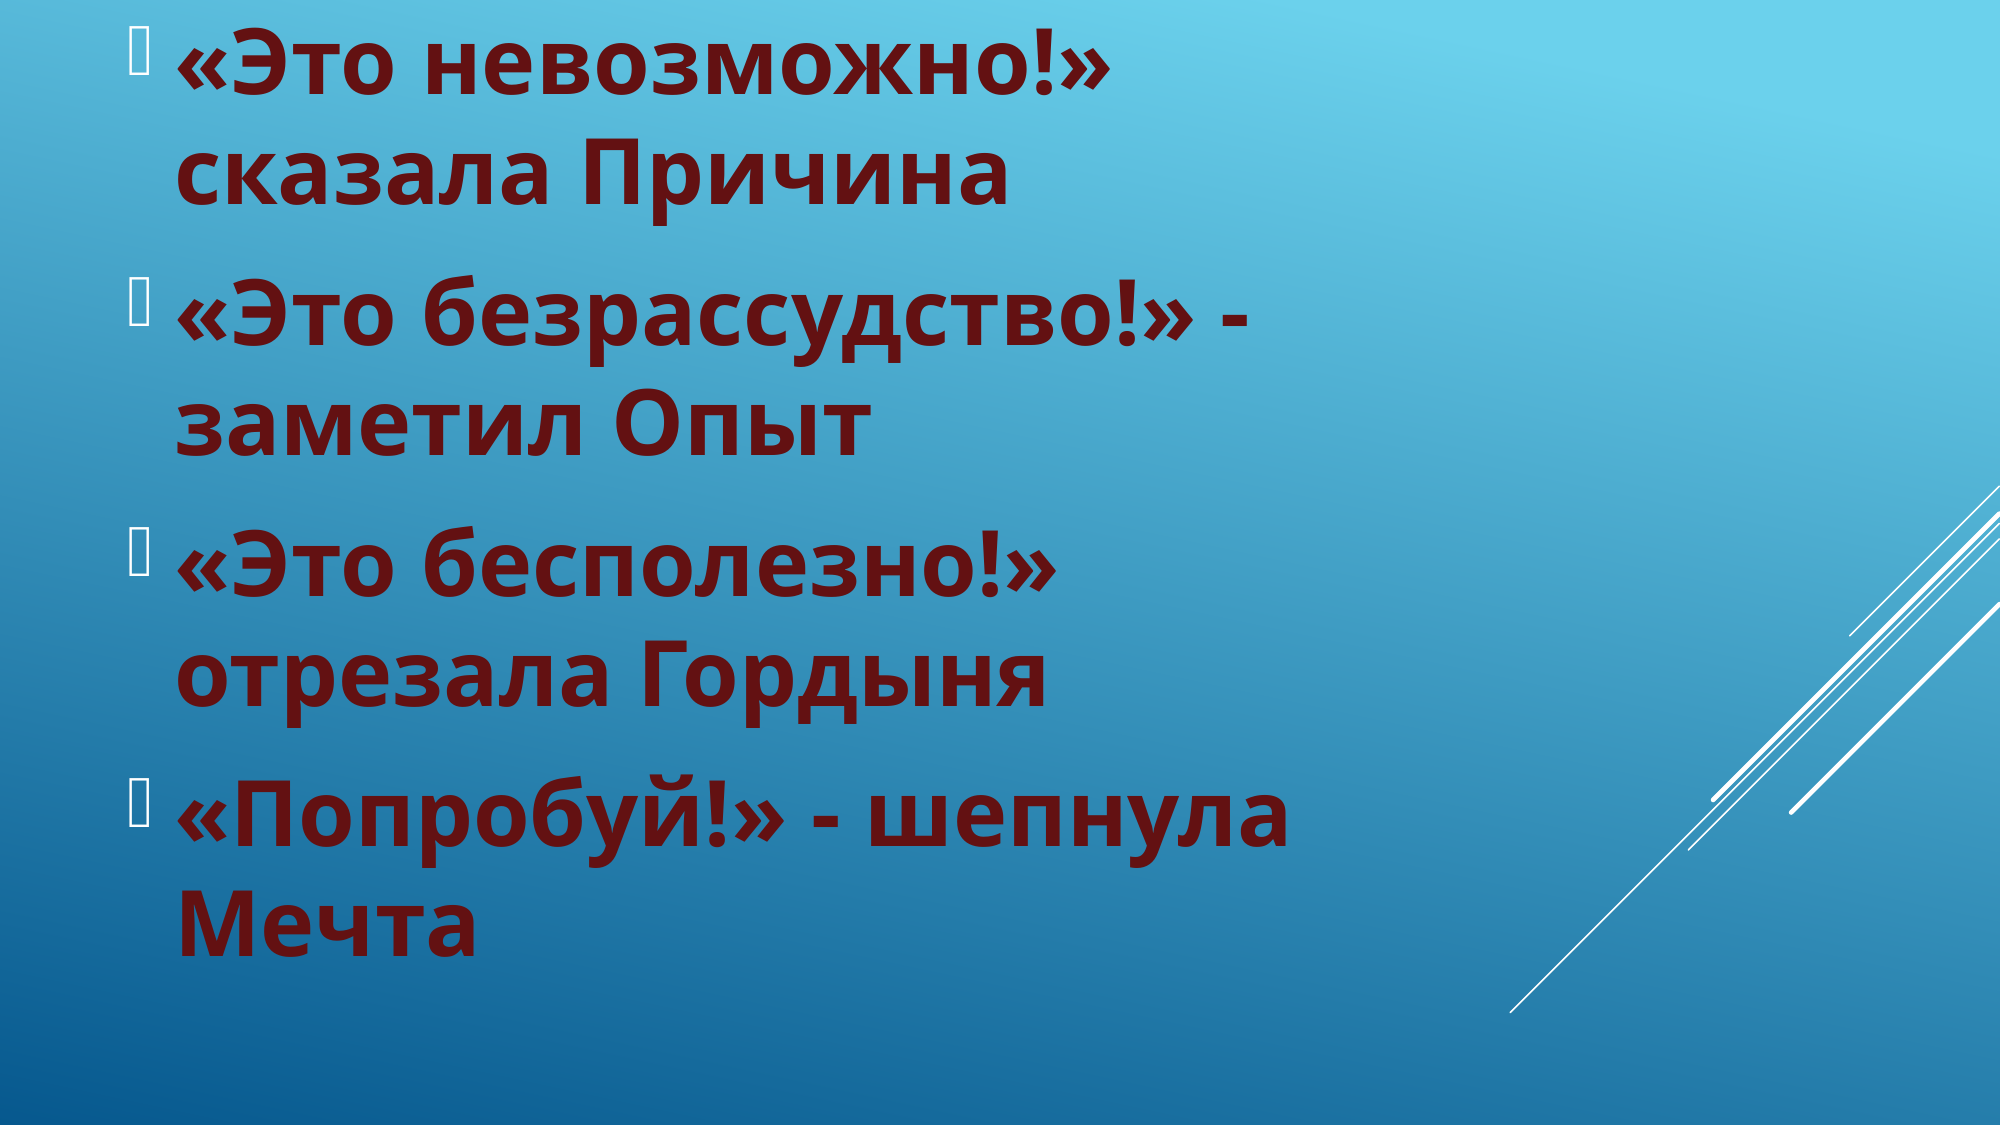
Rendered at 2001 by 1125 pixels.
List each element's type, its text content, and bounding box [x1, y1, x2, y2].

list «Это невозможно!» сказала Причина «Это безрассудство!» - заметил Опыт «Это бесполезно!» отрезала Гордыня «Попробуй!» - шепнула Мечта [112, 272, 1513, 706]
